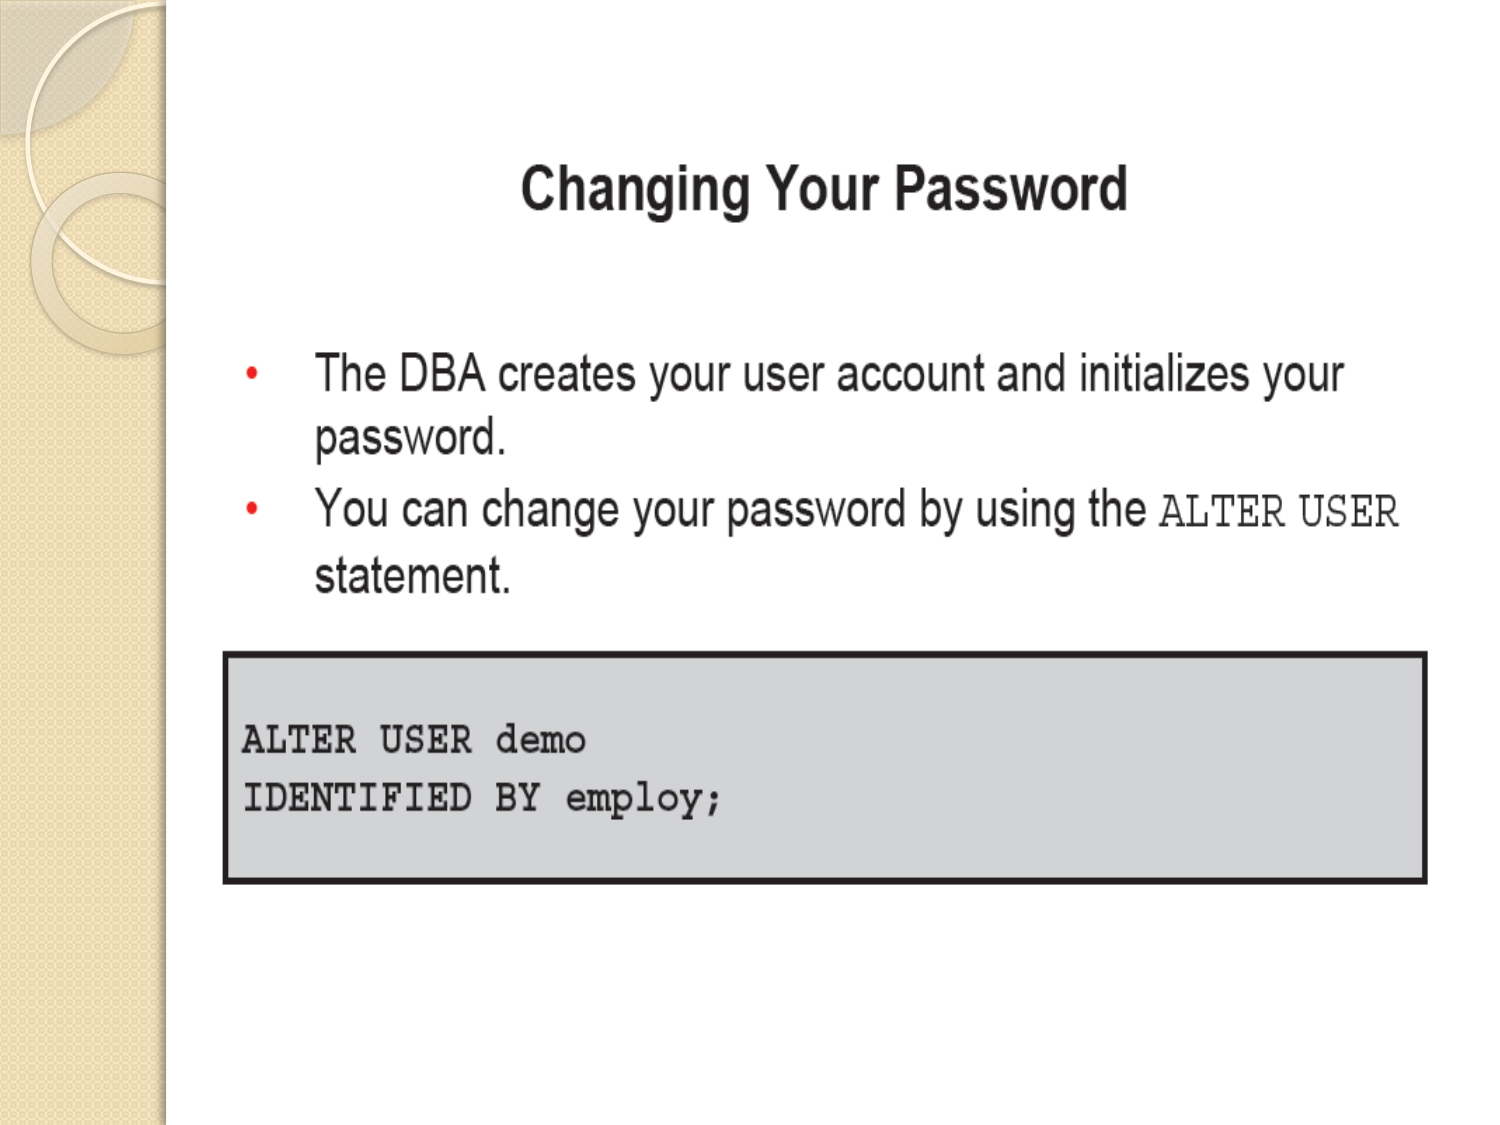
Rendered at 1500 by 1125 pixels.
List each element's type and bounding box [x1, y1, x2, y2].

list [184, 70, 1477, 958]
